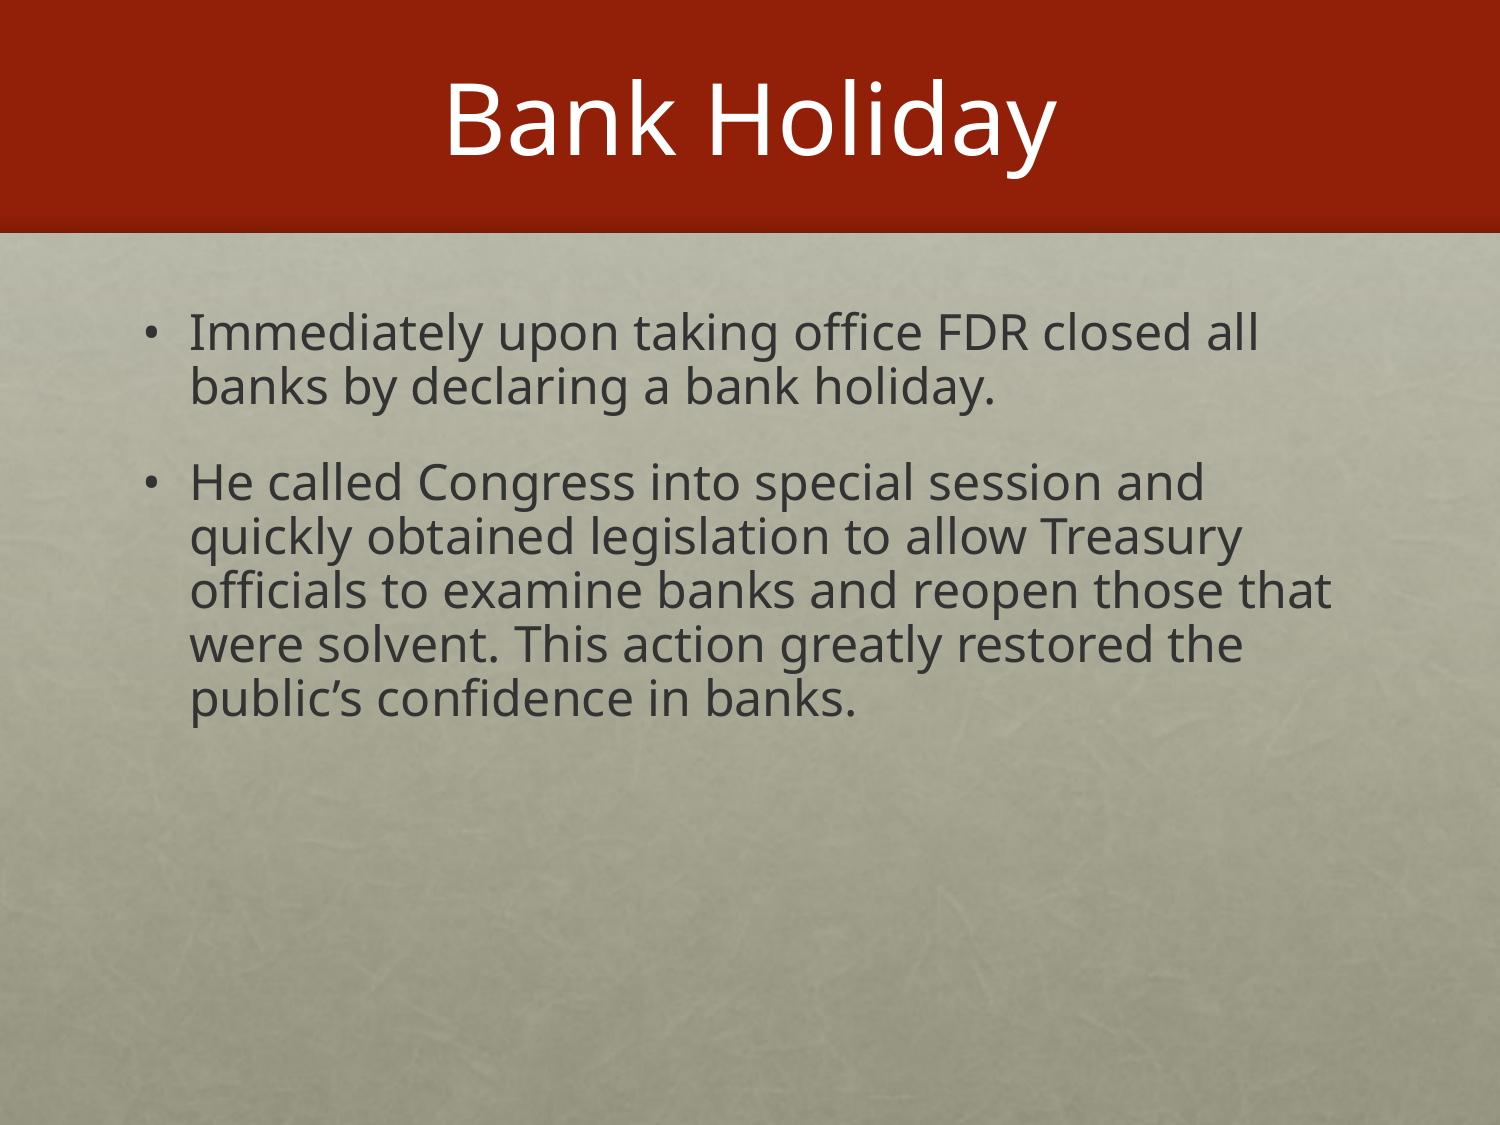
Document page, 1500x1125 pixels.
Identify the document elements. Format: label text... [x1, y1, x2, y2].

list Immediately upon taking office FDR closed all banks by declaring a bank holiday. He called Congress into special session and quickly obtained legislation to allow Treasury officials to examine banks and reopen those that were solvent. This action greatly restored the public’s confidence in banks. [127, 299, 1372, 1005]
picture [0, 214, 1500, 1125]
title Bank Holiday [127, 10, 1372, 221]
